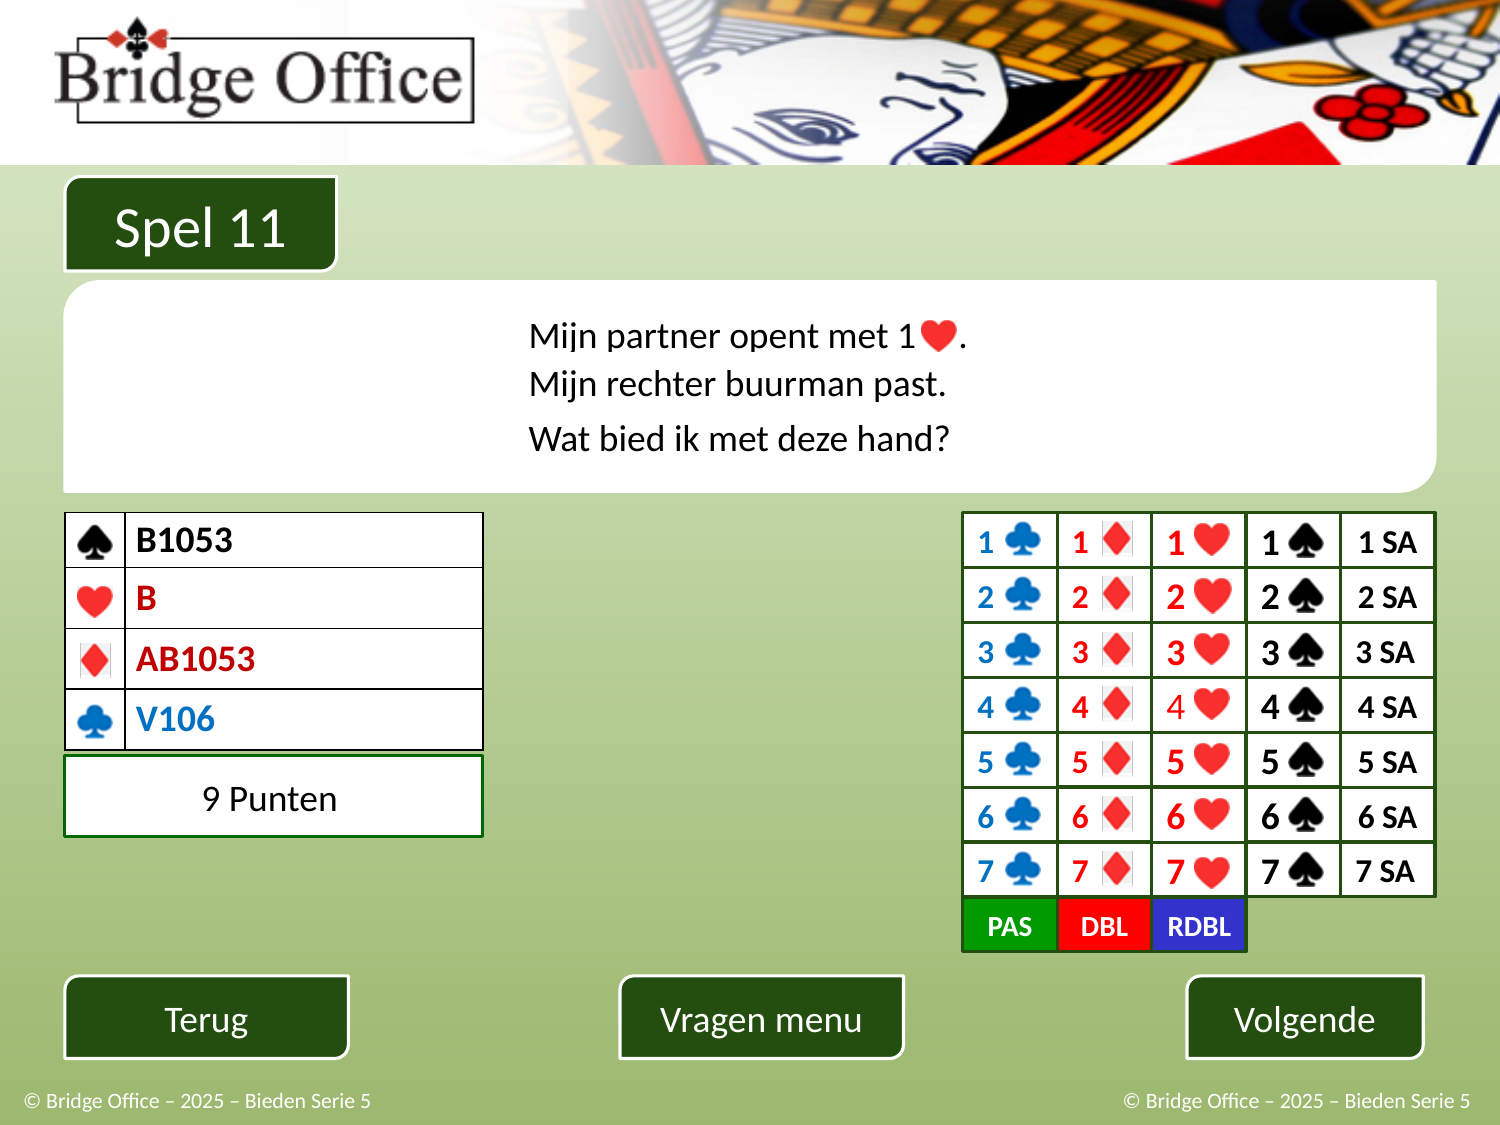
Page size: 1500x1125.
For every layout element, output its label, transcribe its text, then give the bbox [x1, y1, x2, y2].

text_box 5 [961, 734, 1059, 786]
picture [1288, 796, 1324, 832]
picture [1193, 743, 1230, 776]
text_box 3 [1245, 621, 1339, 676]
picture [1288, 631, 1324, 668]
text_box 3 SA [1339, 621, 1437, 676]
text_box Mijn partner opent met 1 . [513, 303, 1022, 364]
picture [1099, 741, 1135, 778]
text_box 3 [1056, 621, 1150, 676]
text_box 7 [961, 841, 1056, 896]
picture [1099, 631, 1135, 668]
text_box PAS [961, 896, 1059, 953]
table_cell [66, 690, 124, 749]
picture [1193, 798, 1230, 830]
picture [1194, 633, 1230, 666]
text_box Wat bied ik met deze hand? [513, 406, 987, 467]
text_box 1 [961, 511, 1059, 569]
text_box 3 [1150, 621, 1245, 676]
text_box 4 SA [1339, 676, 1437, 734]
text_box Spel 11 [63, 179, 339, 273]
text_box 9 Punten [63, 754, 484, 838]
text_box 4 [1150, 676, 1245, 734]
picture [1004, 521, 1041, 558]
picture [1288, 741, 1324, 778]
text_box © Bridge Office – 2025 – Bieden Serie 5 [1107, 1079, 1500, 1121]
picture [1193, 857, 1230, 890]
text_box Vragen menu [618, 974, 906, 1061]
text_box 6 [961, 786, 1056, 841]
text_box 7 [1150, 841, 1245, 898]
table_cell V106 [126, 690, 482, 749]
text_box 6 [1056, 786, 1150, 841]
picture [1004, 851, 1041, 887]
text_box 4 [1059, 676, 1150, 734]
text_box [63, 280, 1437, 493]
table_cell B [126, 568, 482, 628]
picture [1099, 851, 1135, 887]
text_box 5 [1248, 734, 1339, 786]
picture [1288, 686, 1324, 723]
picture [0, 0, 1500, 166]
text_box 2 [961, 569, 1056, 621]
table_cell [66, 568, 124, 628]
text_box Terug [63, 974, 350, 1061]
picture [1099, 796, 1135, 833]
text_box 6 [1150, 786, 1245, 841]
text_box Mijn rechter buurman past. [513, 352, 987, 406]
picture [920, 320, 957, 353]
text_box 7 [1245, 841, 1339, 898]
picture [77, 643, 114, 679]
text_box 1 [1153, 511, 1245, 569]
table_cell [66, 629, 124, 688]
picture [1288, 851, 1324, 887]
text_box 5 SA [1339, 734, 1437, 786]
picture [77, 703, 114, 740]
picture [1099, 521, 1135, 558]
text_box 2 [1153, 569, 1245, 621]
picture [1193, 523, 1230, 556]
text_box 6 SA [1339, 786, 1437, 844]
text_box DBL [1059, 898, 1153, 953]
text_box 7 [1056, 841, 1150, 898]
text_box 2 SA [1339, 569, 1437, 621]
text_box RDBL [1153, 898, 1248, 953]
text_box 2 [1245, 569, 1339, 621]
text_box 4 [961, 676, 1059, 734]
table_header [66, 513, 124, 567]
text_box 1 SA [1342, 511, 1437, 569]
picture [1004, 741, 1041, 778]
text_box 7 SA [1339, 844, 1437, 898]
picture [77, 524, 114, 561]
picture [77, 585, 114, 618]
text_box 1 [1059, 511, 1153, 569]
picture [1099, 576, 1135, 613]
picture [1004, 631, 1041, 668]
text_box 3 [961, 621, 1056, 676]
picture [1004, 576, 1041, 613]
text_box 5 [1059, 734, 1153, 786]
text_box 1 [1245, 511, 1342, 569]
text_box 4 [1245, 676, 1339, 734]
text_box 2 [1056, 569, 1153, 621]
picture [1193, 688, 1230, 721]
text_box © Bridge Office – 2025 – Bieden Serie 5 [8, 1079, 393, 1121]
picture [1193, 578, 1232, 614]
picture [1004, 796, 1041, 833]
table_cell AB1053 [126, 629, 482, 688]
text_box Volgende [1185, 974, 1425, 1061]
picture [1288, 576, 1324, 613]
table_header B1053 [126, 513, 482, 567]
picture [1099, 686, 1135, 723]
text_box 5 [1153, 734, 1248, 786]
picture [1004, 686, 1041, 723]
picture [1288, 521, 1325, 558]
text_box 6 [1245, 786, 1339, 841]
